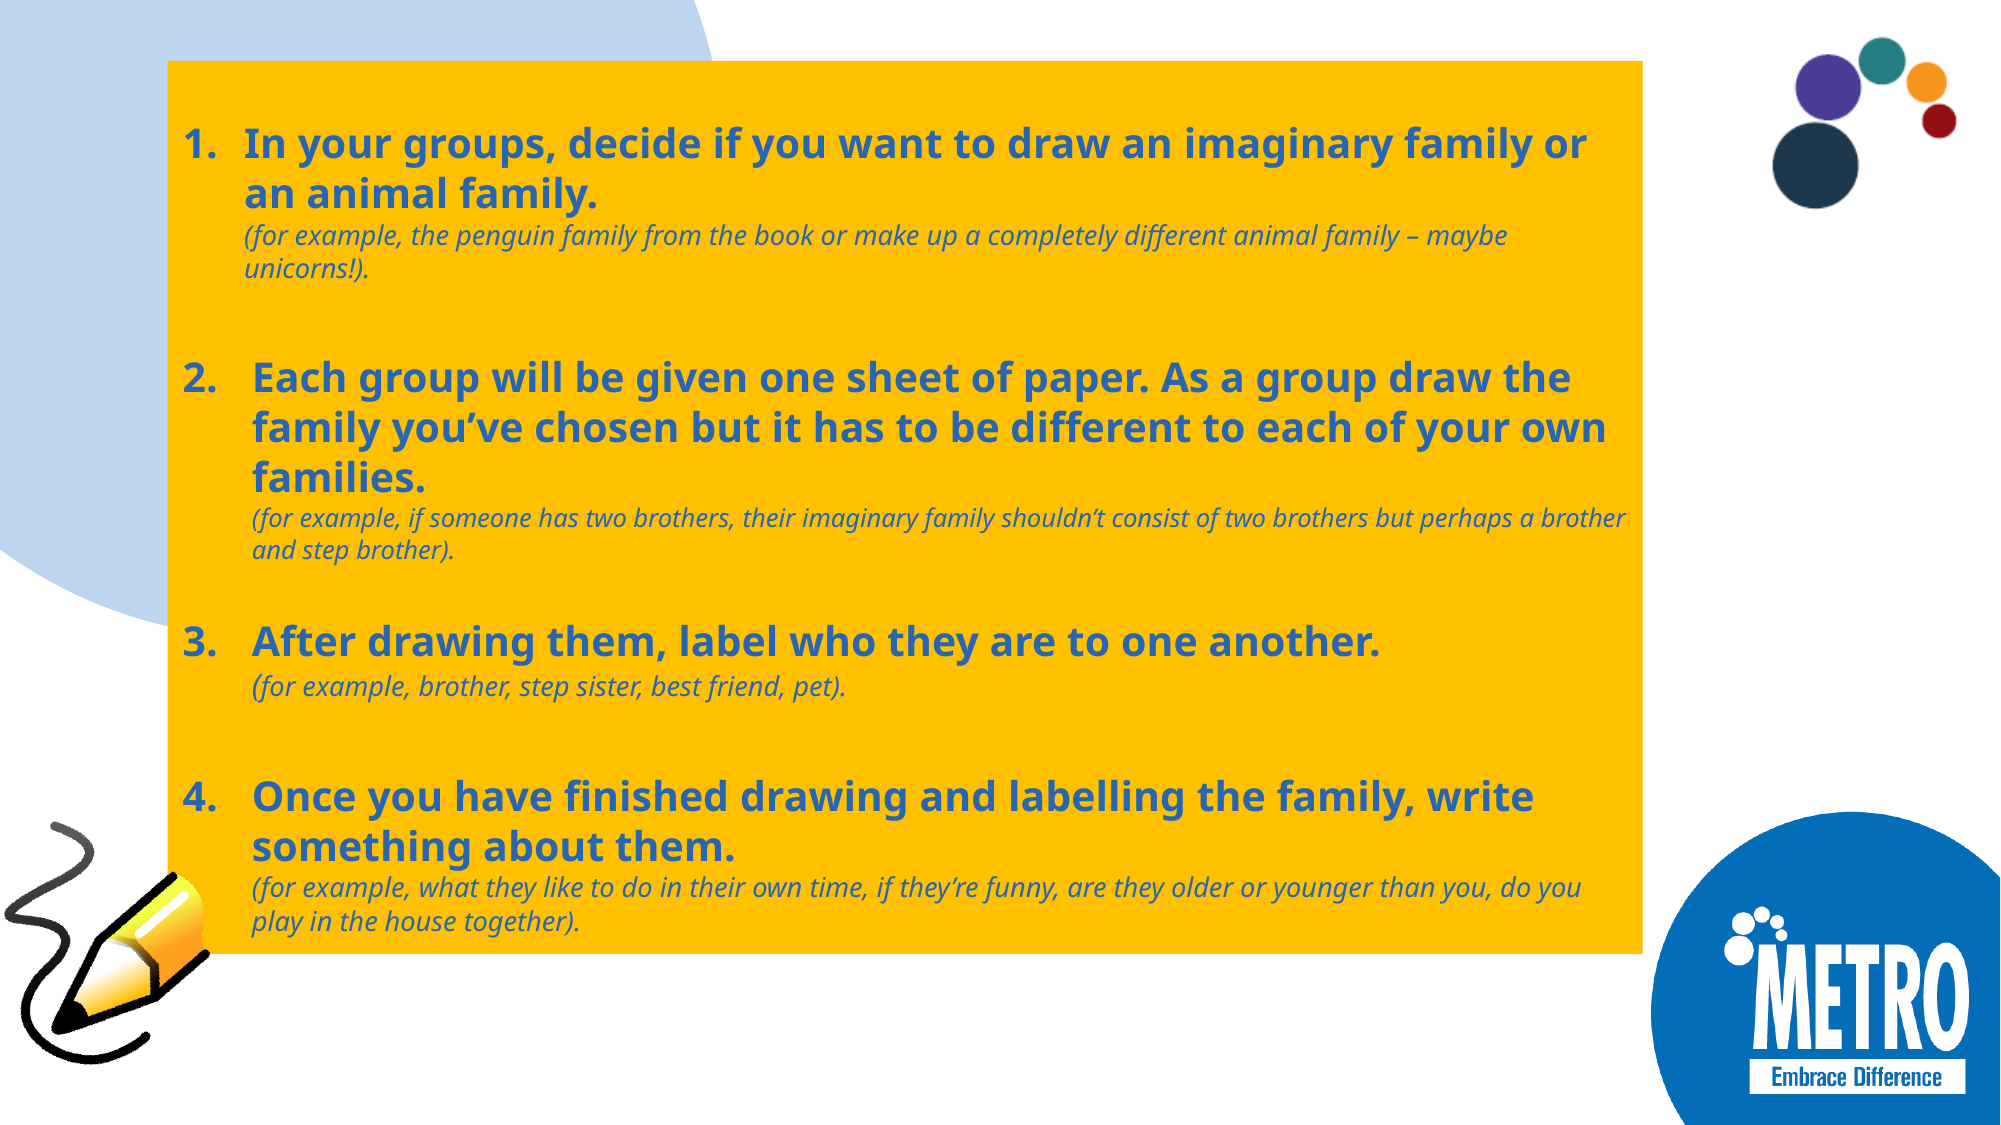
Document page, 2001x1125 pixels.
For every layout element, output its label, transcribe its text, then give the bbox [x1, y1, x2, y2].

picture [0, 808, 244, 1101]
picture [1759, 31, 1964, 215]
list In your groups, decide if you want to draw an imaginary family or an animal family. (for example, the penguin family from the book or make up a completely different animal family – maybe unicorns!). Each group will be given one sheet of paper. As a group draw the family you’ve chosen but it has to be different to each of your own families. (for example, if someone has two brothers, their imaginary family shouldn’t consist of two brothers but perhaps a brother and step brother). After drawing them, label who they are to one another. (for example, brother, step sister, best friend, pet). Once you have finished drawing and labelling the family, write something about them. (for example, what they like to do in their own time, if they’re funny, are they older or younger than you, do you play in the house together). [167, 60, 1643, 954]
picture [1651, 811, 2001, 1125]
